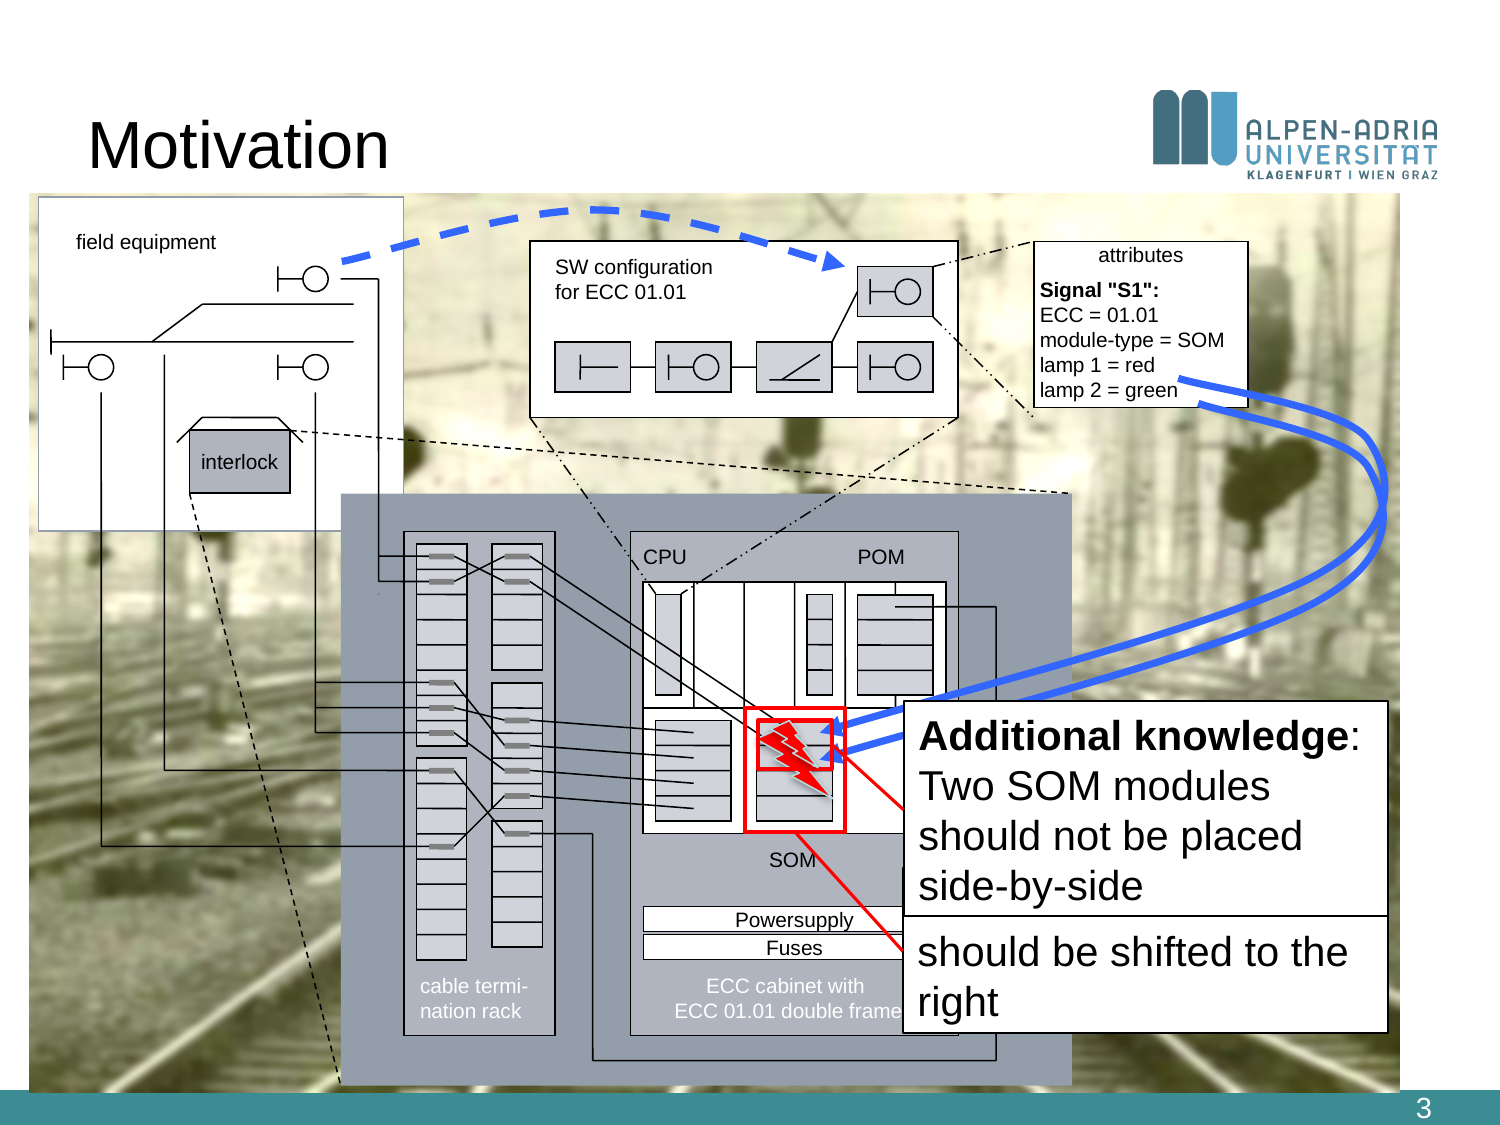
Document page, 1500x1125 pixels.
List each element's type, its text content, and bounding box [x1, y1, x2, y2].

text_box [744, 707, 1389, 1035]
picture [29, 90, 1456, 1094]
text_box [38, 196, 1405, 1086]
slide_number 3 [1352, 1082, 1447, 1123]
title Motivation [72, 89, 1088, 192]
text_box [757, 700, 1389, 919]
